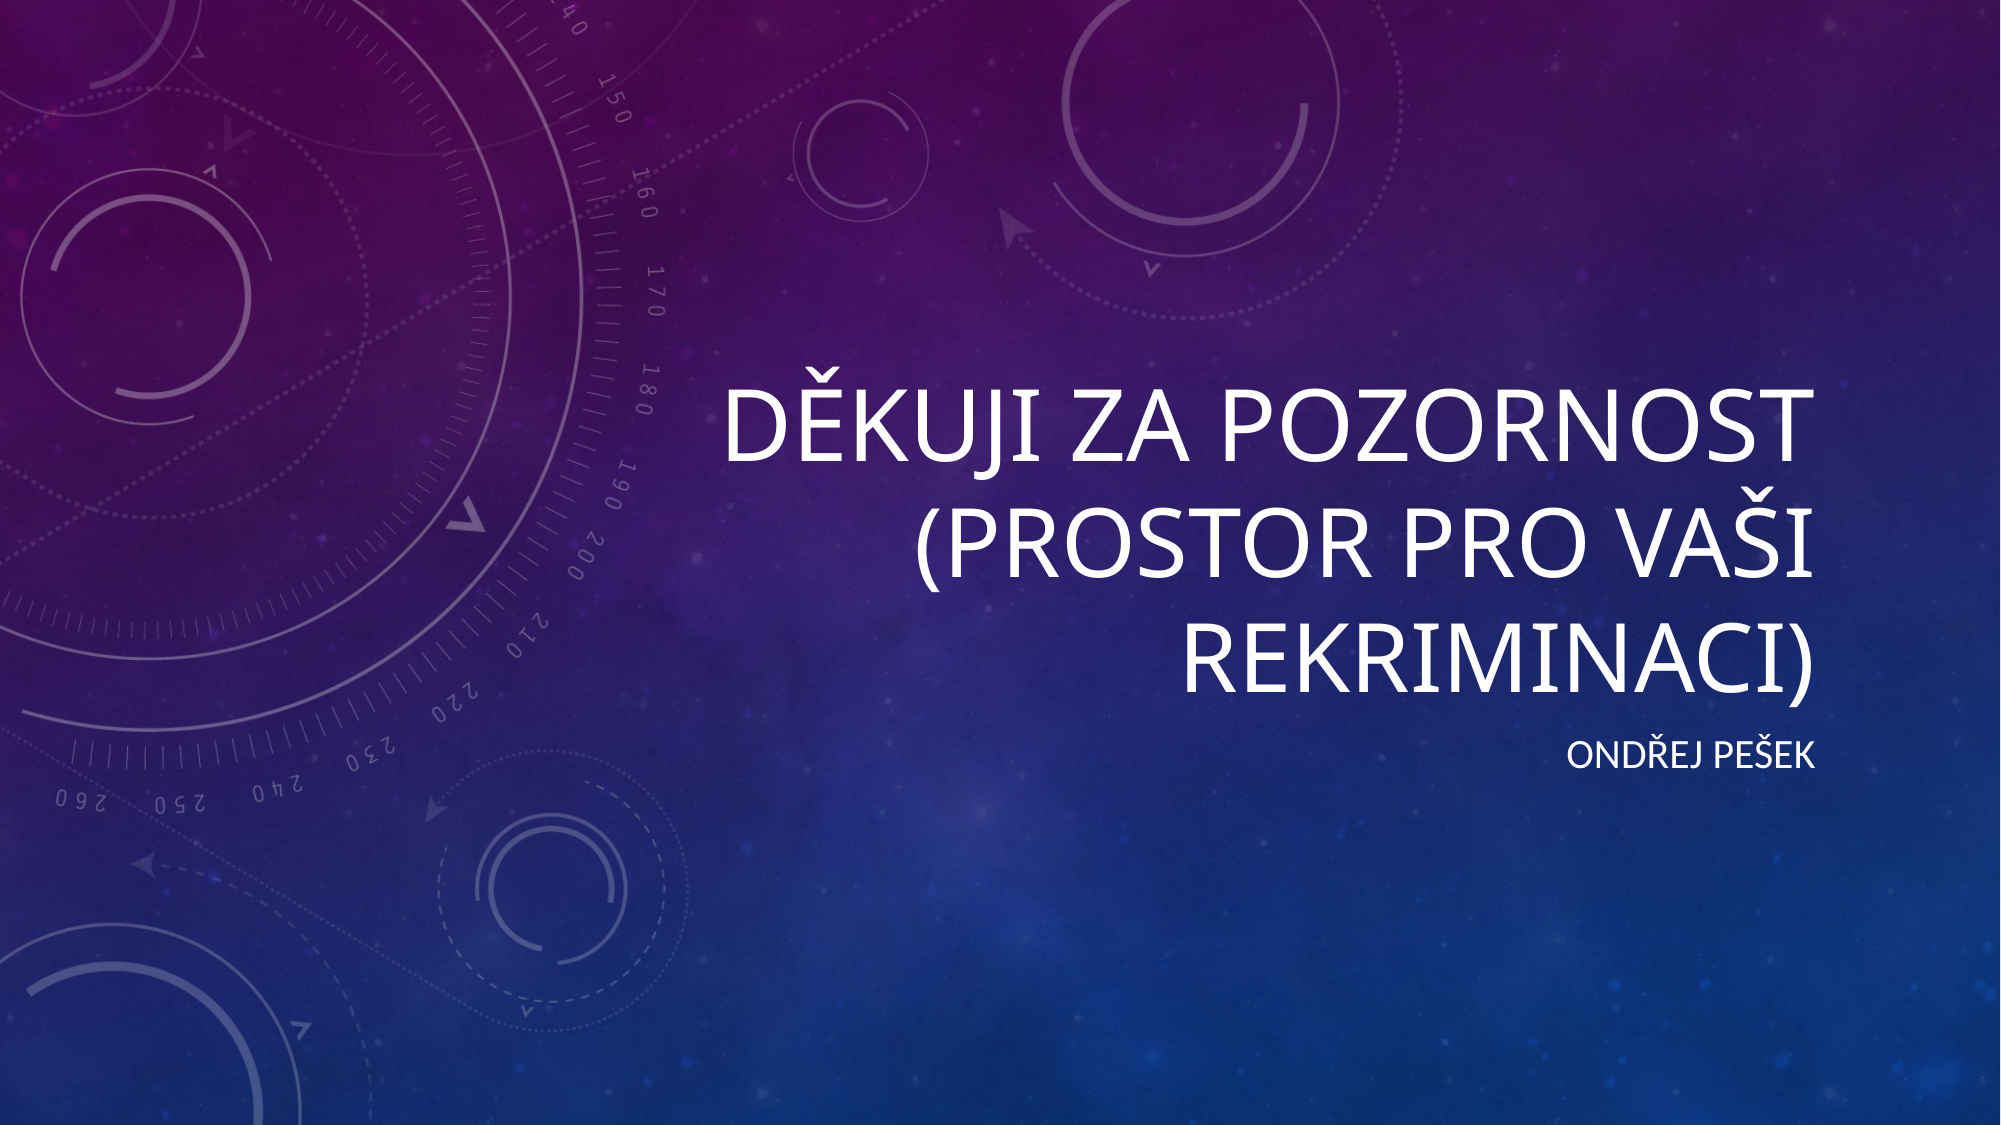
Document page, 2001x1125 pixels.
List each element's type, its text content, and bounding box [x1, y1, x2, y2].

subtitle Ondřej Pešek [650, 719, 1831, 950]
picture [0, 0, 2001, 1125]
title Děkuji za pozornost (Prostor pro vaši rekriminaci) [306, 322, 1831, 720]
